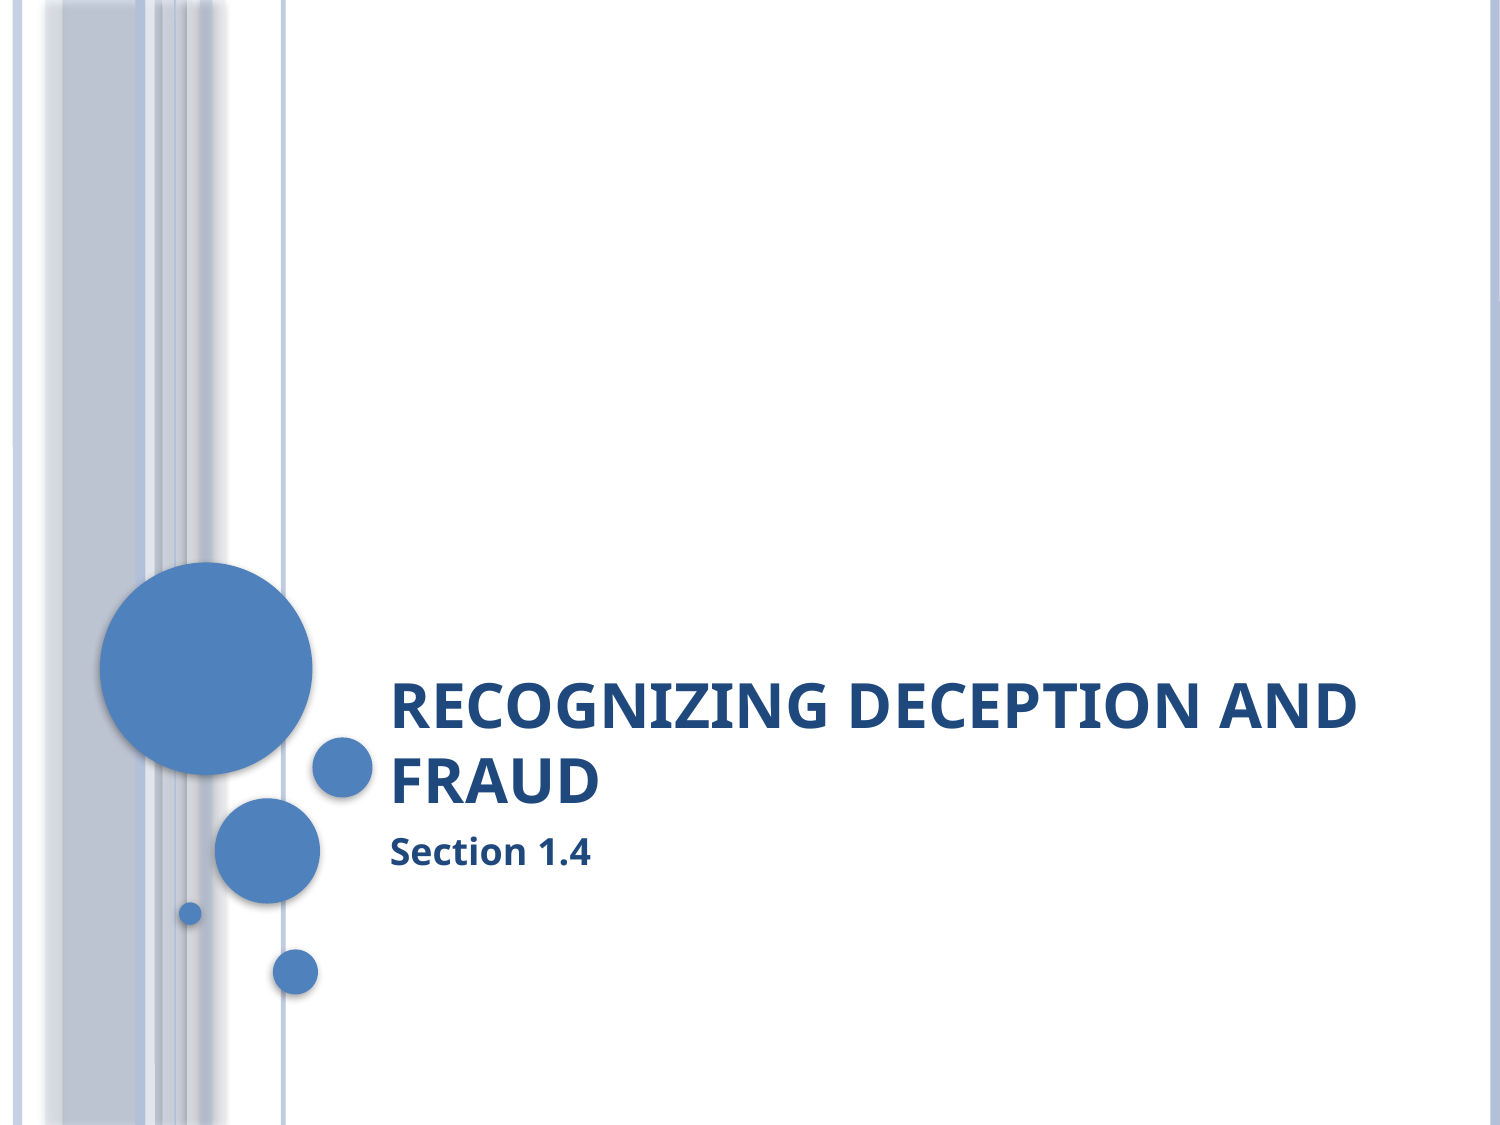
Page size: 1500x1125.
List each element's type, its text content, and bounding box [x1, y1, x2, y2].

subtitle Section 1.4 [375, 820, 1388, 1046]
title Recognizing Deception and Fraud [375, 512, 1388, 820]
